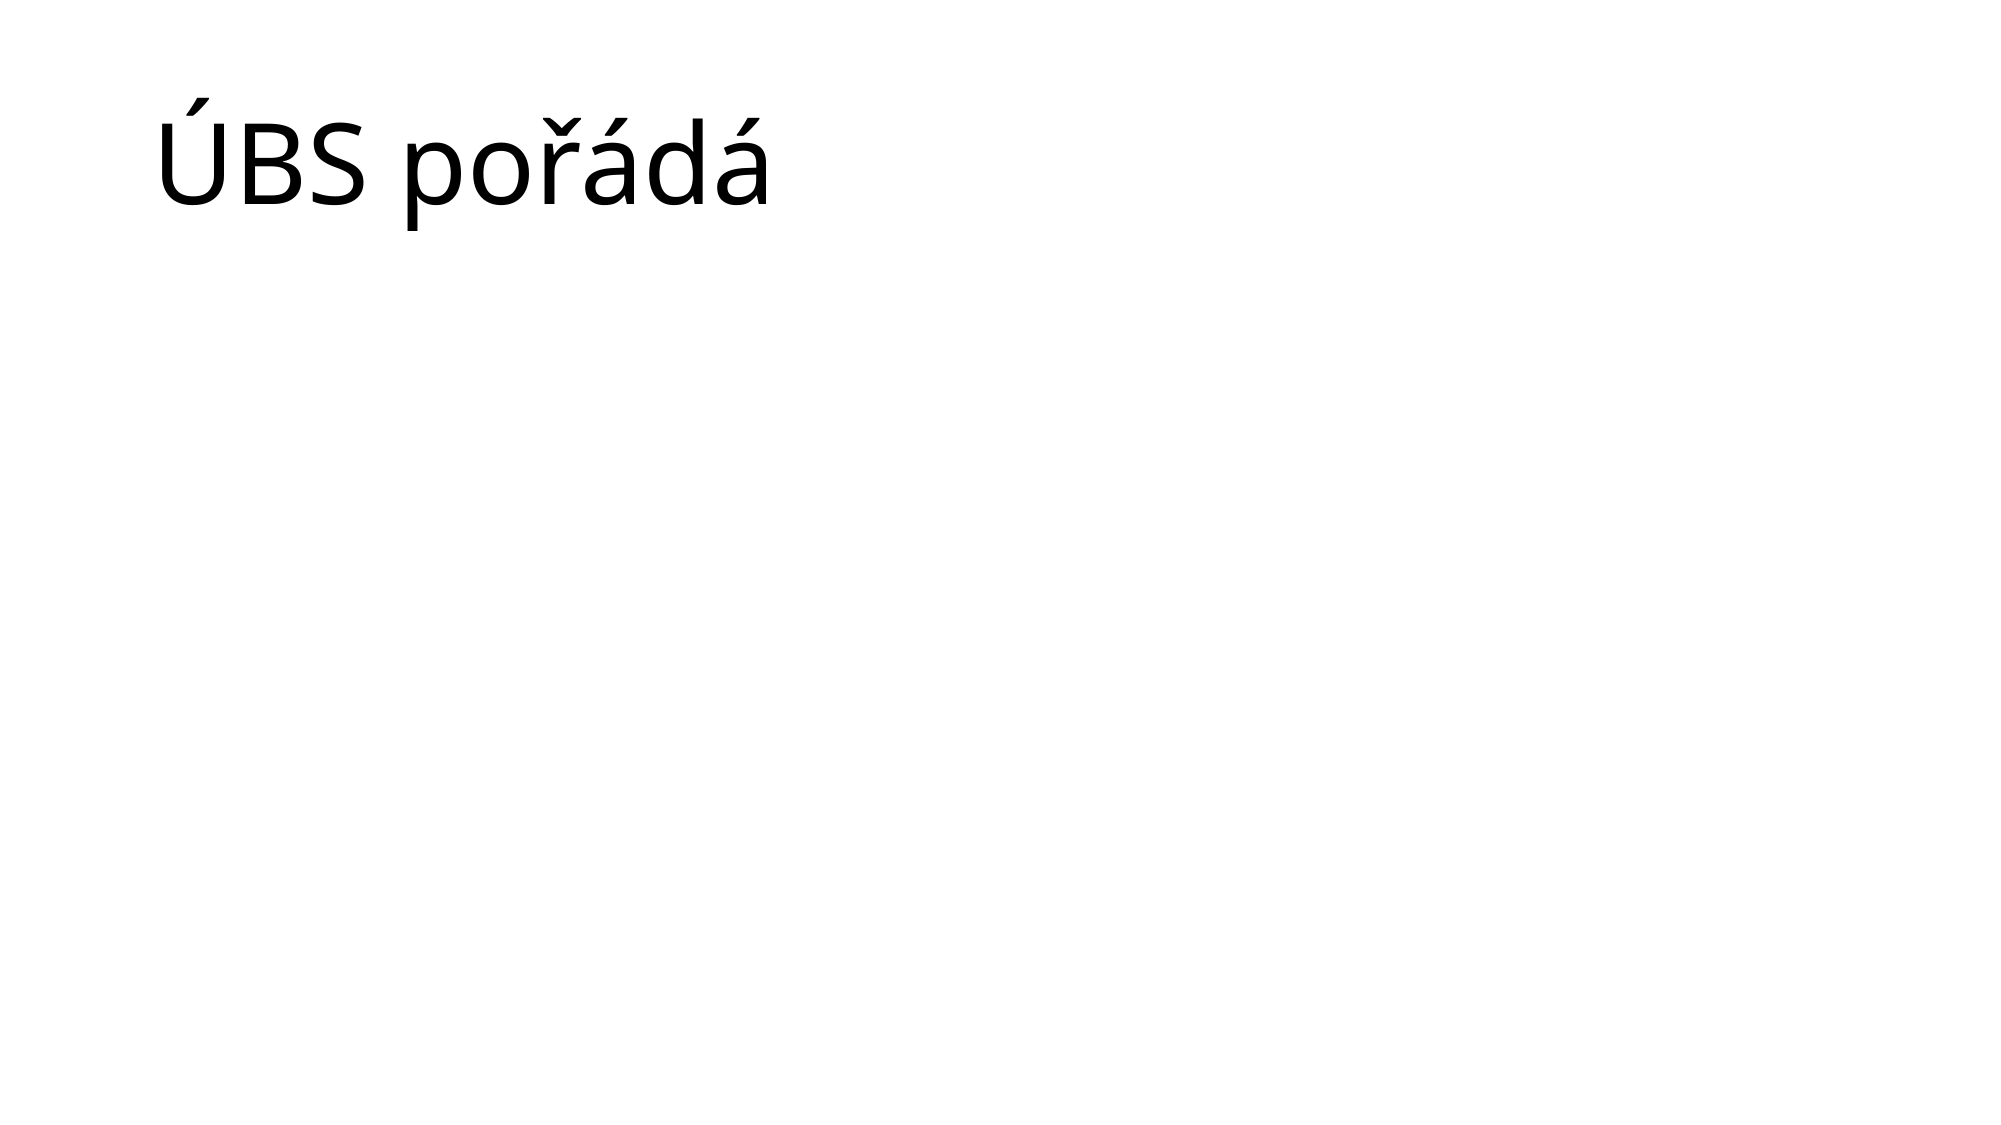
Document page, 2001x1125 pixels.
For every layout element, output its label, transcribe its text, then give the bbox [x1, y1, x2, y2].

title ÚBS pořádá [137, 59, 1863, 278]
